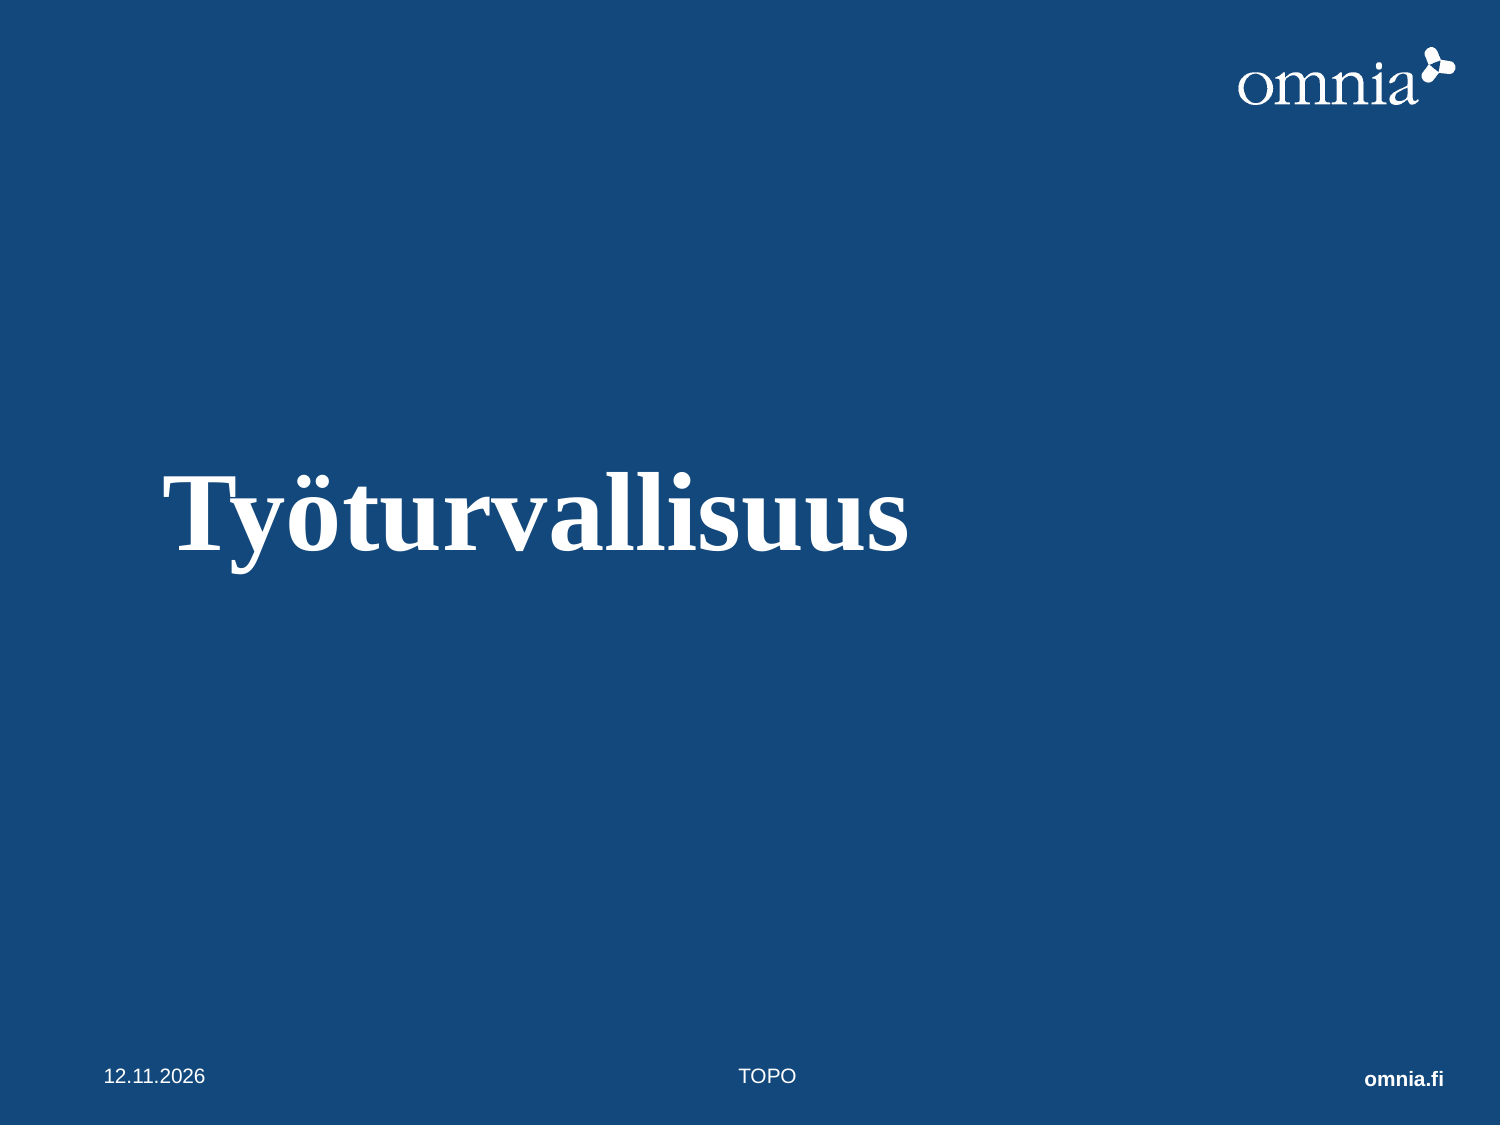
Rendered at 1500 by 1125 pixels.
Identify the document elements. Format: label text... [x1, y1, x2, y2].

picture [1222, 31, 1471, 120]
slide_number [88, 1045, 384, 1105]
title Työturvallisuus [147, 385, 1423, 627]
footer TOPO [531, 1045, 1004, 1105]
